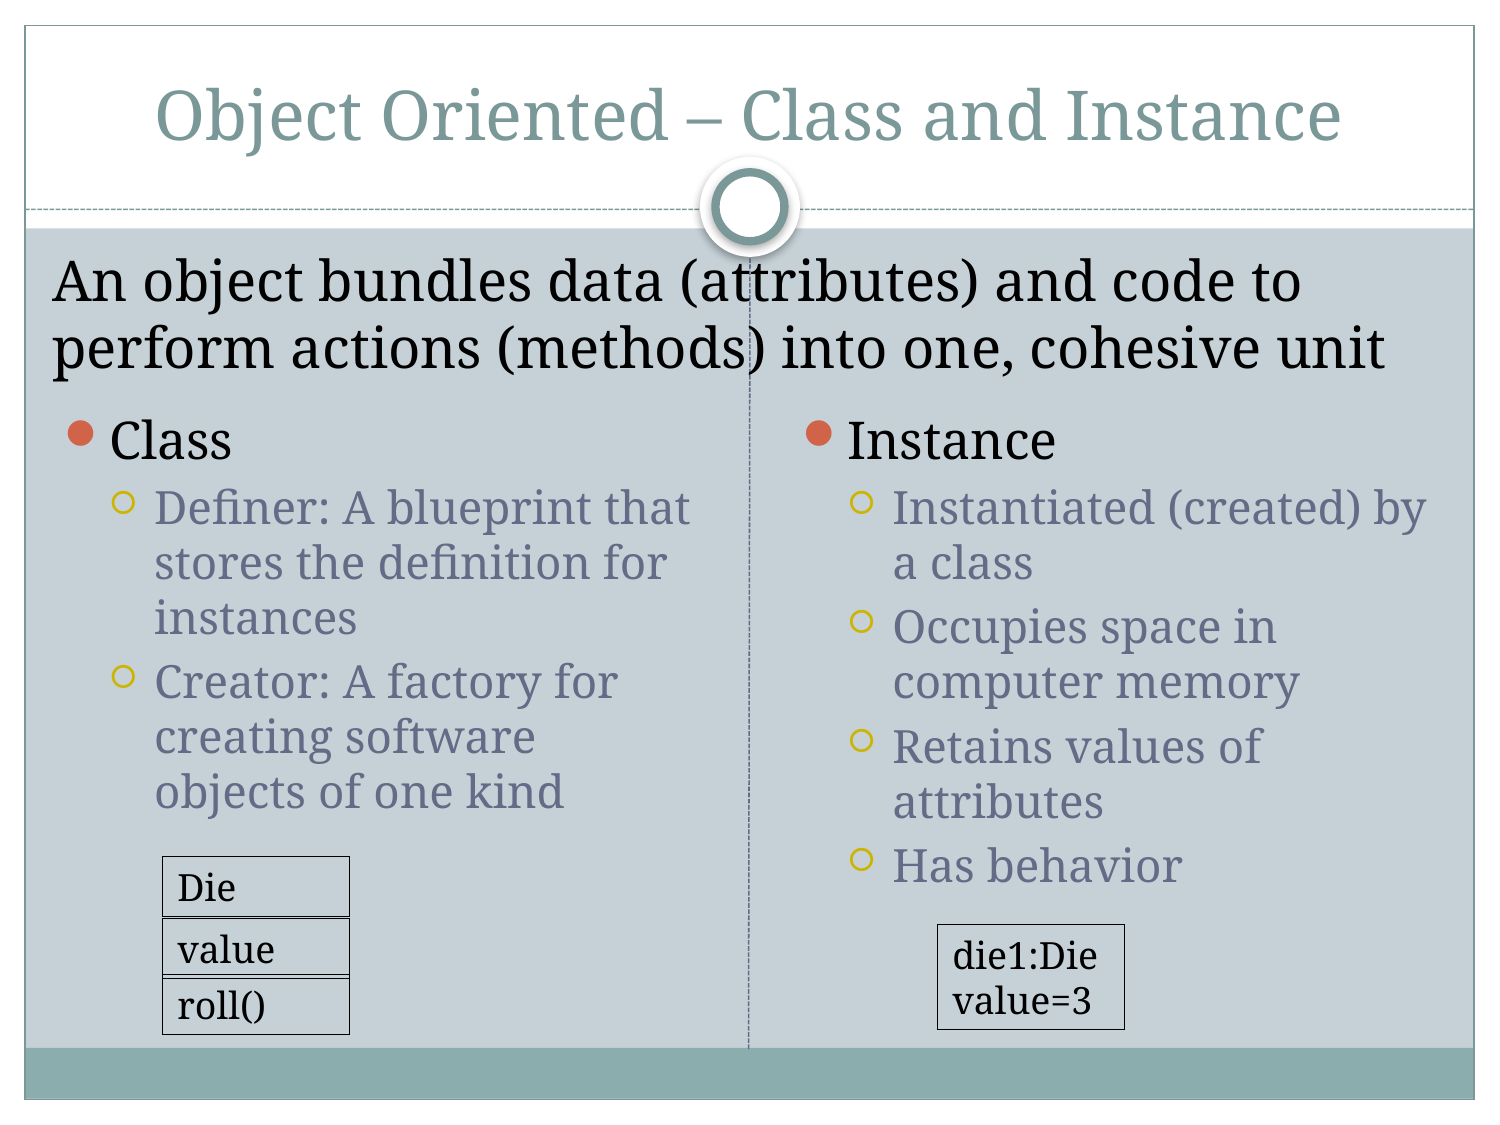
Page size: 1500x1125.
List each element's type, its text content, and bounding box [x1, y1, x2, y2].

list Instance Instantiated (created) by a class Occupies space in computer memory Retains values of attributes Has behavior [787, 399, 1450, 993]
text_box value [162, 918, 350, 974]
text_box roll() [162, 974, 350, 1035]
title Object Oriented – Class and Instance [49, 37, 1450, 162]
text_box Die [162, 856, 350, 917]
text_box An object bundles data (attributes) and code to perform actions (methods) into one, cohesive unit [37, 237, 1463, 388]
list Class Definer: A blueprint that stores the definition for instances Creator: A factory for creating software objects of one kind [49, 399, 712, 993]
text_box die1:Die value=3 [937, 924, 1125, 1030]
